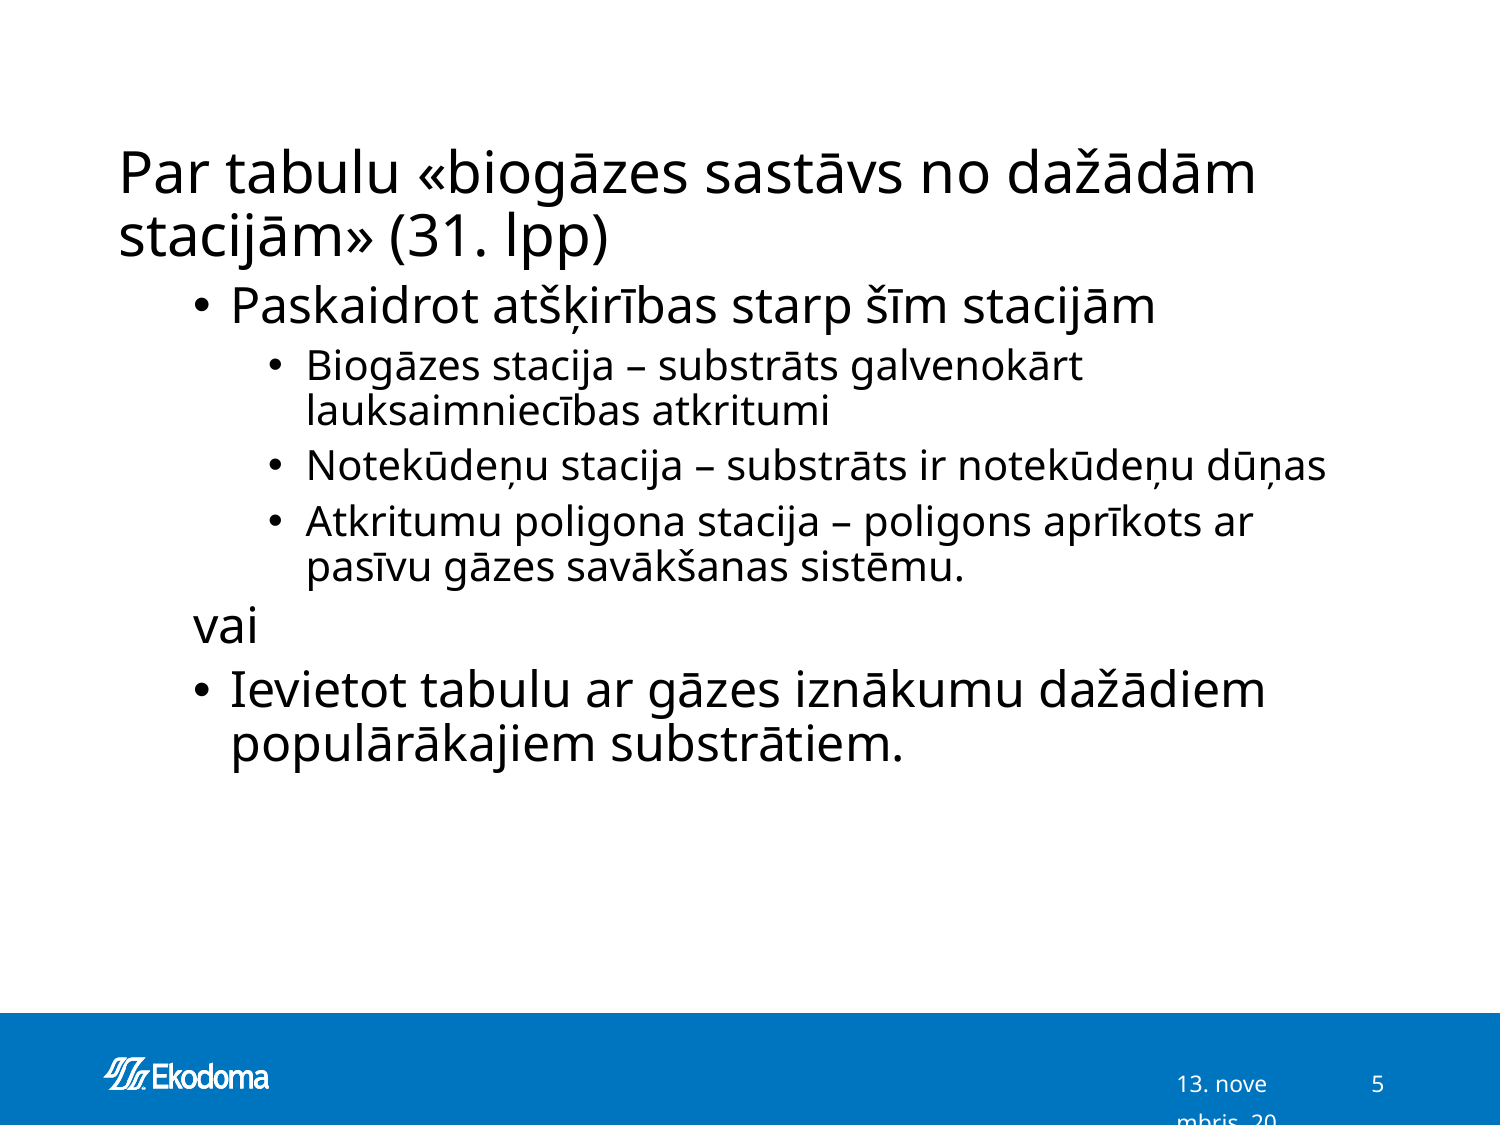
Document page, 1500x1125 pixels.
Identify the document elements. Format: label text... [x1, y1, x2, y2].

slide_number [1161, 1046, 1295, 1107]
slide_number 5 [1304, 1046, 1400, 1107]
picture [103, 1057, 269, 1090]
list Par tabulu «biogāzes sastāvs no dažādām stacijām» (31. lpp) Paskaidrot atšķirības starp šīm stacijām Biogāzes stacija – substrāts galvenokārt lauksaimniecības atkritumi Notekūdeņu stacija – substrāts ir notekūdeņu dūņas Atkritumu poligona stacija – poligons aprīkots ar pasīvu gāzes savākšanas sistēmu. vai Ievietot tabulu ar gāzes iznākumu dažādiem populārākajiem substrātiem. [103, 136, 1397, 978]
